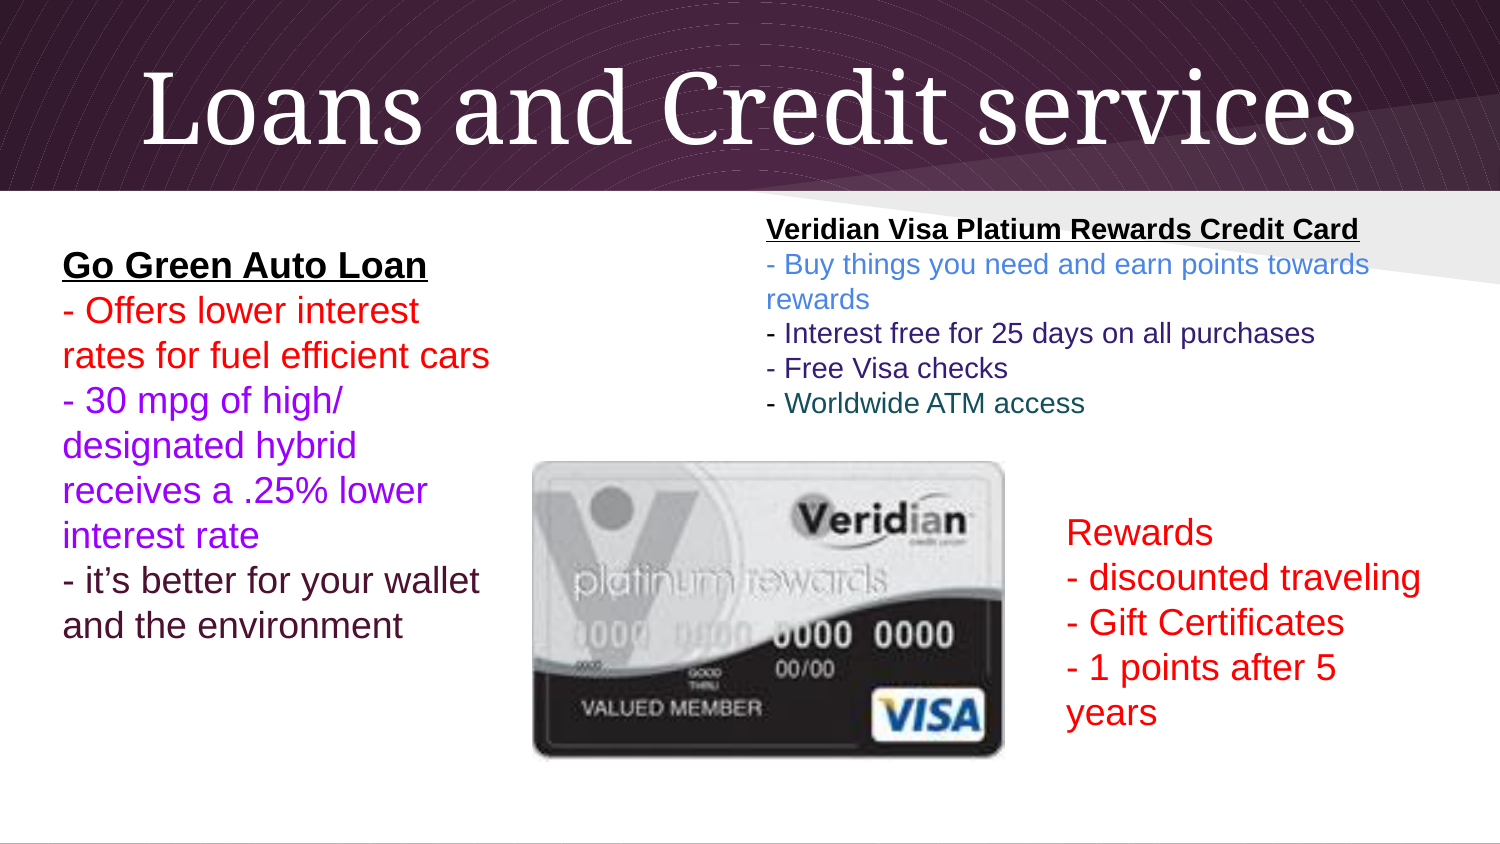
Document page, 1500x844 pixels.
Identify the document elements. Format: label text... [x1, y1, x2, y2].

picture [531, 461, 1005, 763]
text_box Rewards - discounted traveling - Gift Certificates - 1 points after 5 years [1051, 492, 1442, 807]
title Loans and Credit services [75, 33, 1425, 175]
text_box [14, 204, 723, 835]
text_box Go Green Auto Loan - Offers lower interest rates for fuel efficient cars - 30 mpg of high/ designated hybrid receives a .25% lower interest rate - it’s better for your wallet and the environment [47, 225, 520, 712]
text_box Veridian Visa Platium Rewards Credit Card - Buy things you need and earn points towards rewards - Interest free for 25 days on all purchases - Free Visa checks - Worldwide ATM access [751, 195, 1485, 844]
